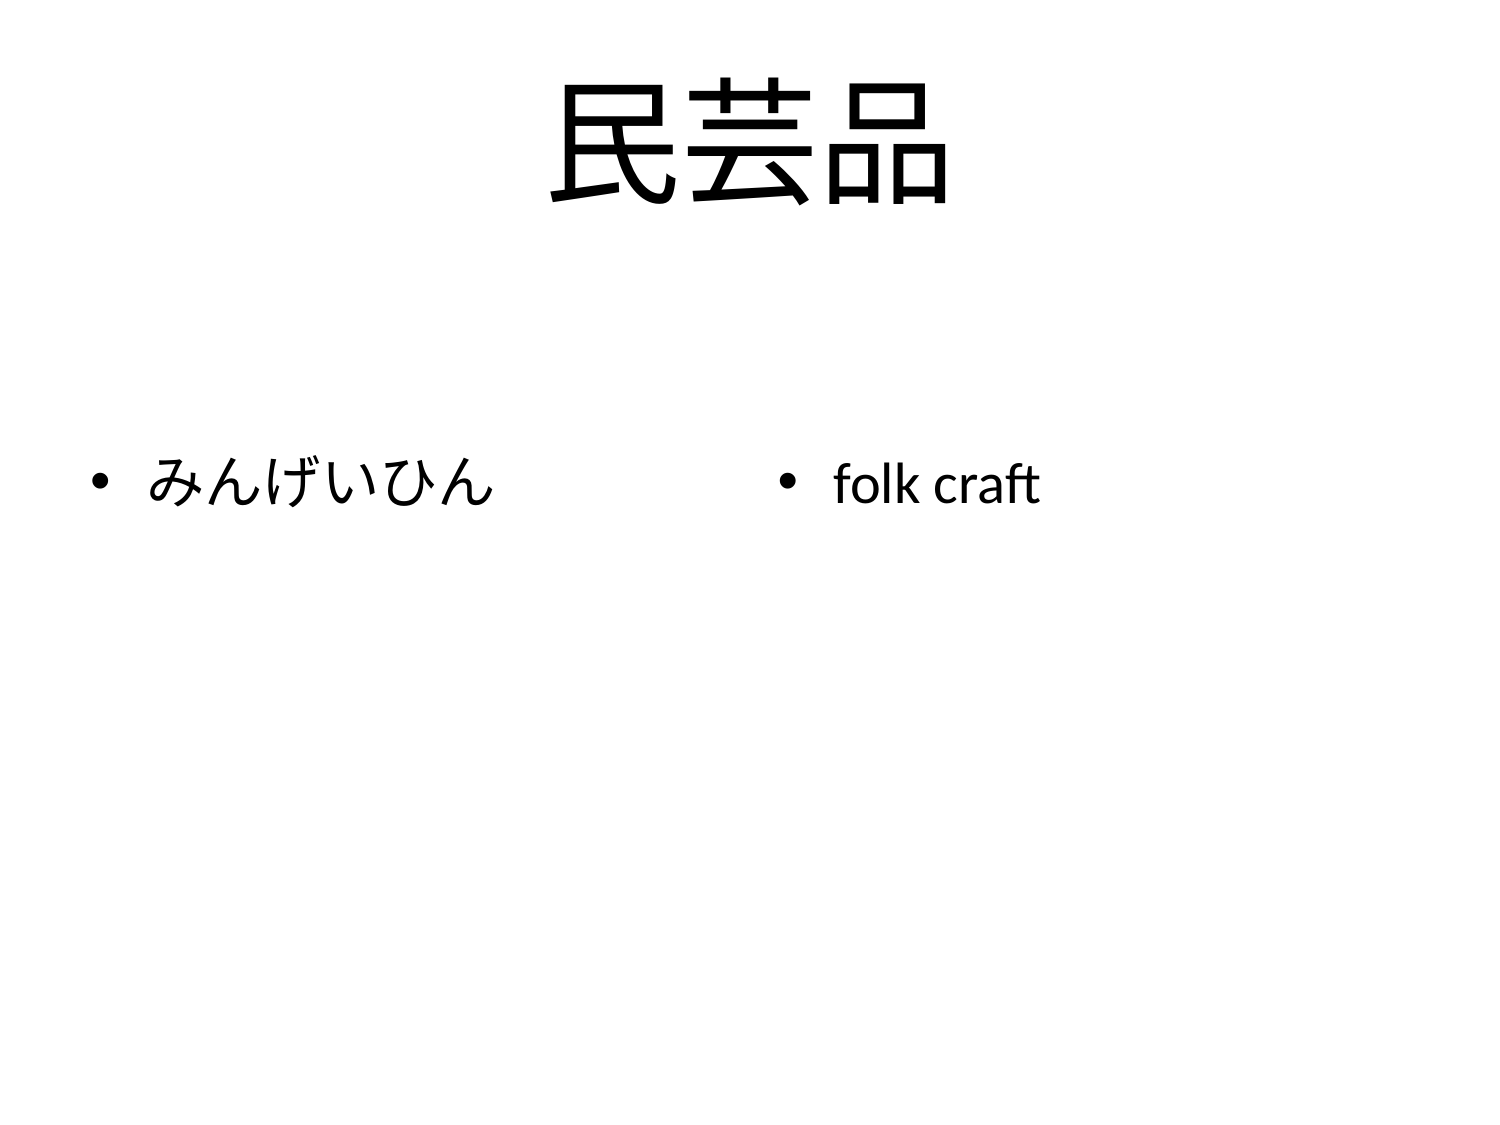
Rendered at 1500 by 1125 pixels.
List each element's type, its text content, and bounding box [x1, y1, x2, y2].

list folk craft [762, 437, 1426, 1006]
list みんげいひん [74, 437, 738, 1006]
title 民芸品 [74, 44, 1426, 233]
